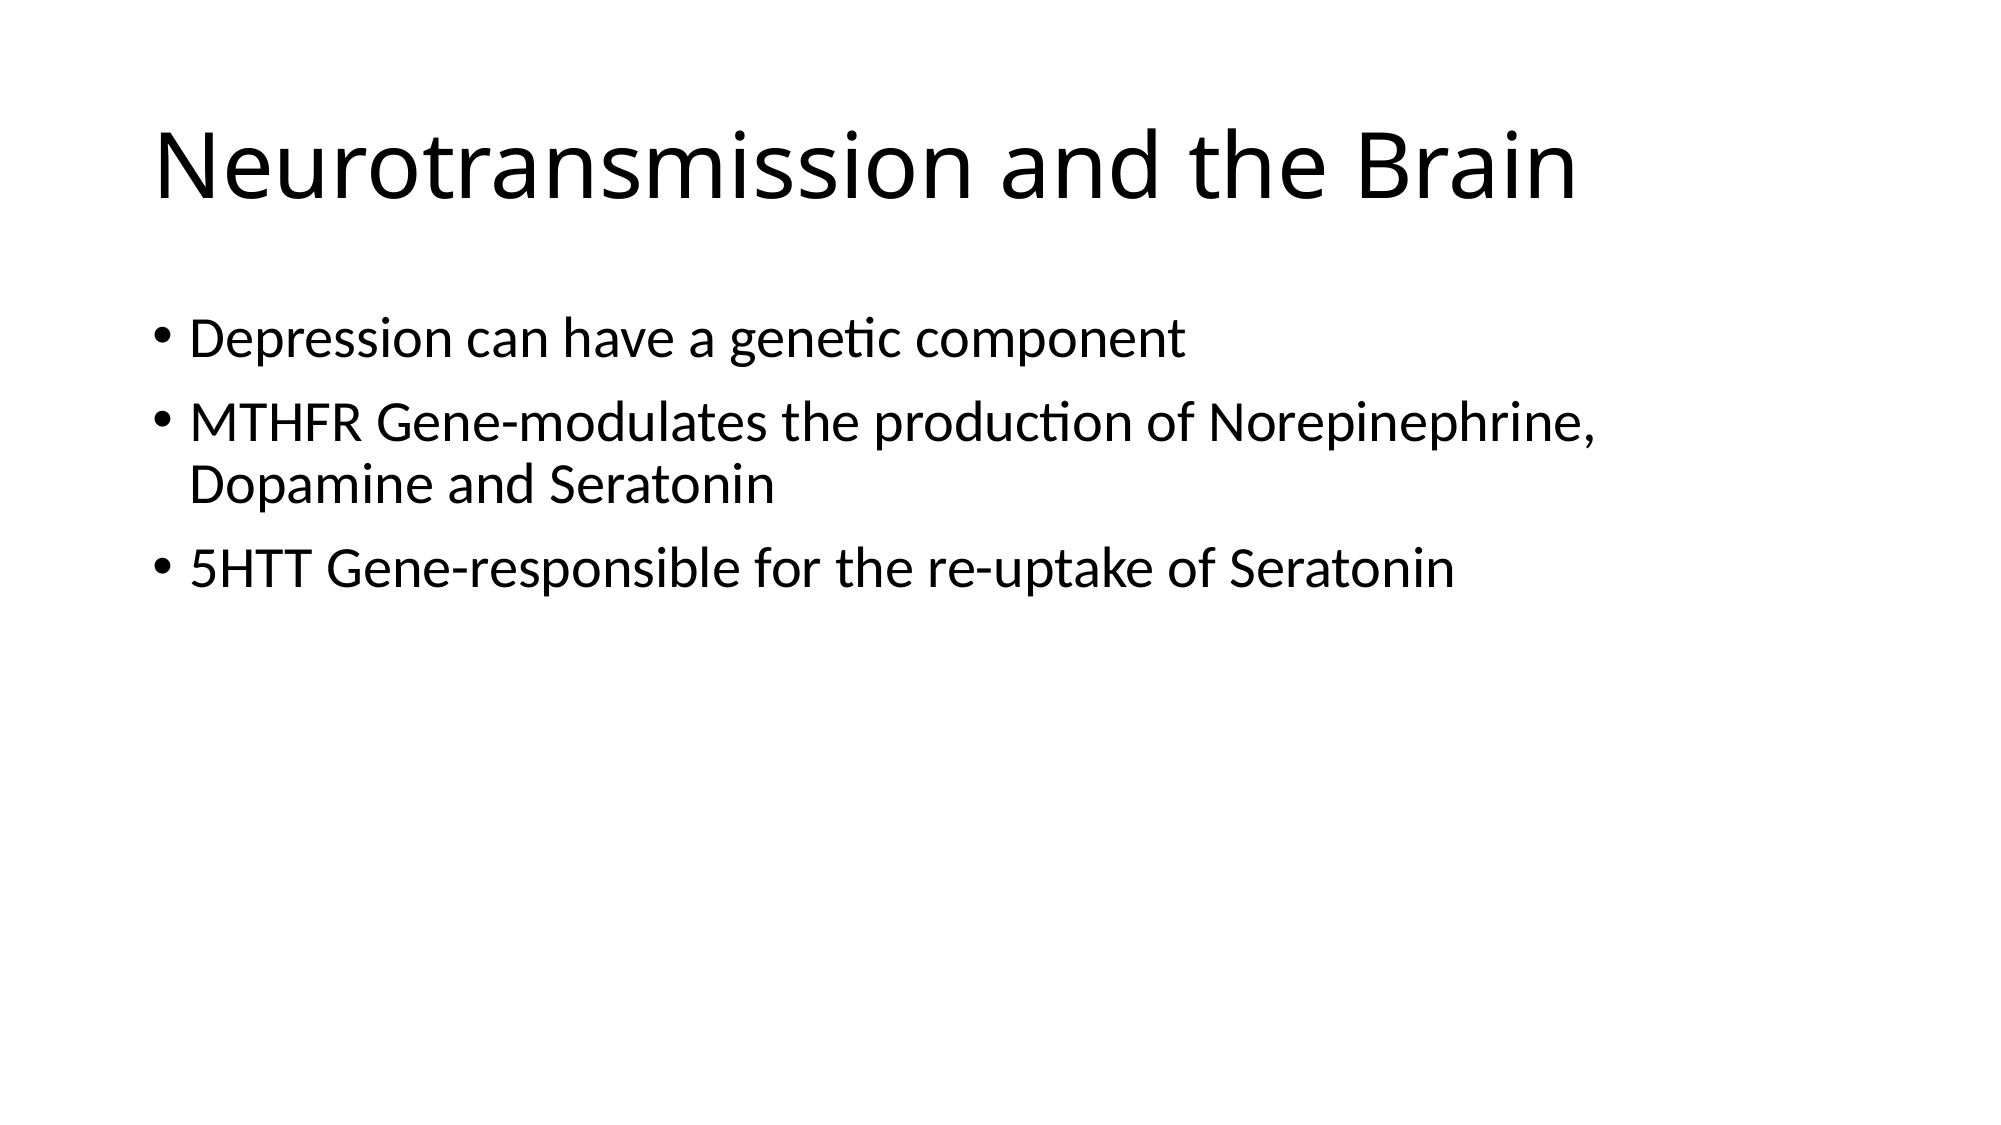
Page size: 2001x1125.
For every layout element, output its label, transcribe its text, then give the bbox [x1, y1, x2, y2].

list Depression can have a genetic component MTHFR Gene-modulates the production of Norepinephrine, Dopamine and Seratonin 5HTT Gene-responsible for the re-uptake of Seratonin [137, 299, 1863, 1014]
title Neurotransmission and the Brain [137, 59, 1863, 278]
